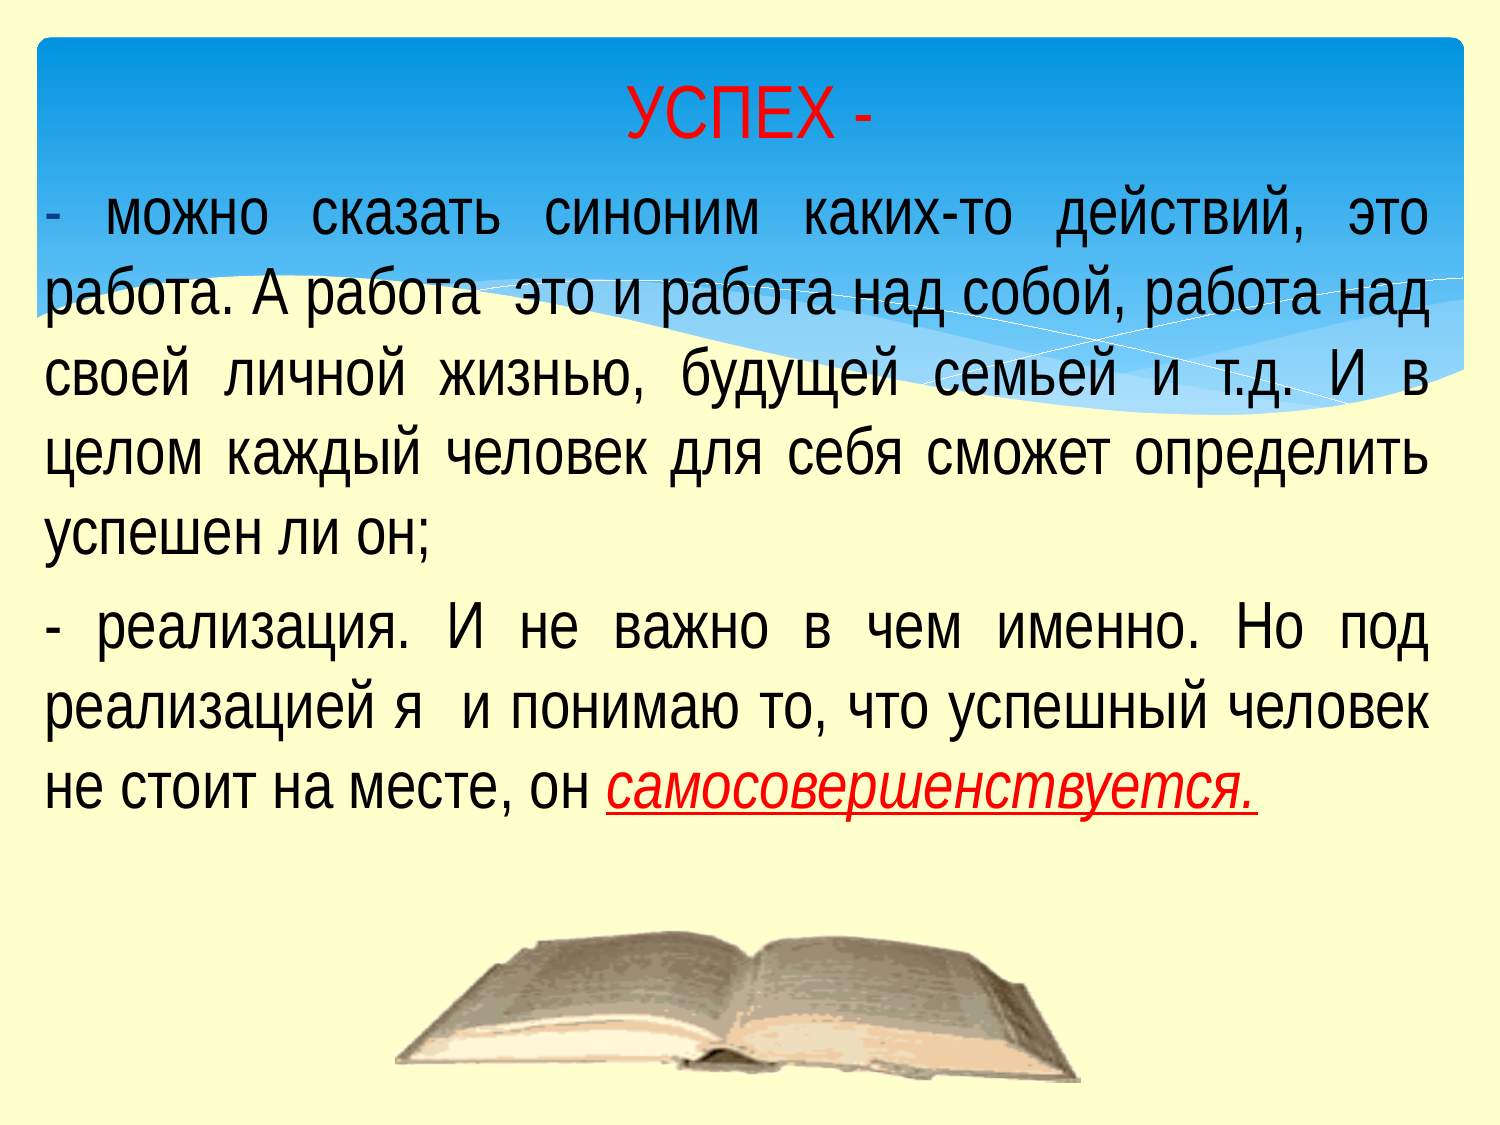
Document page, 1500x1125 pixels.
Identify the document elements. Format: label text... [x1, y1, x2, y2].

picture [395, 833, 1081, 1083]
list - можно сказать синоним каких-то действий, это работа. А работа это и работа над собой, работа над своей личной жизнью, будущей семьей и т.д. И в целом каждый человек для себя сможет определить успешен ли он; - реализация. И не важно в чем именно. Но под реализацией я и понимаю то, что успешный человек не стоит на месте, он самосовершенствуется. [29, 160, 1447, 882]
title УСПЕХ - [75, 55, 1425, 161]
